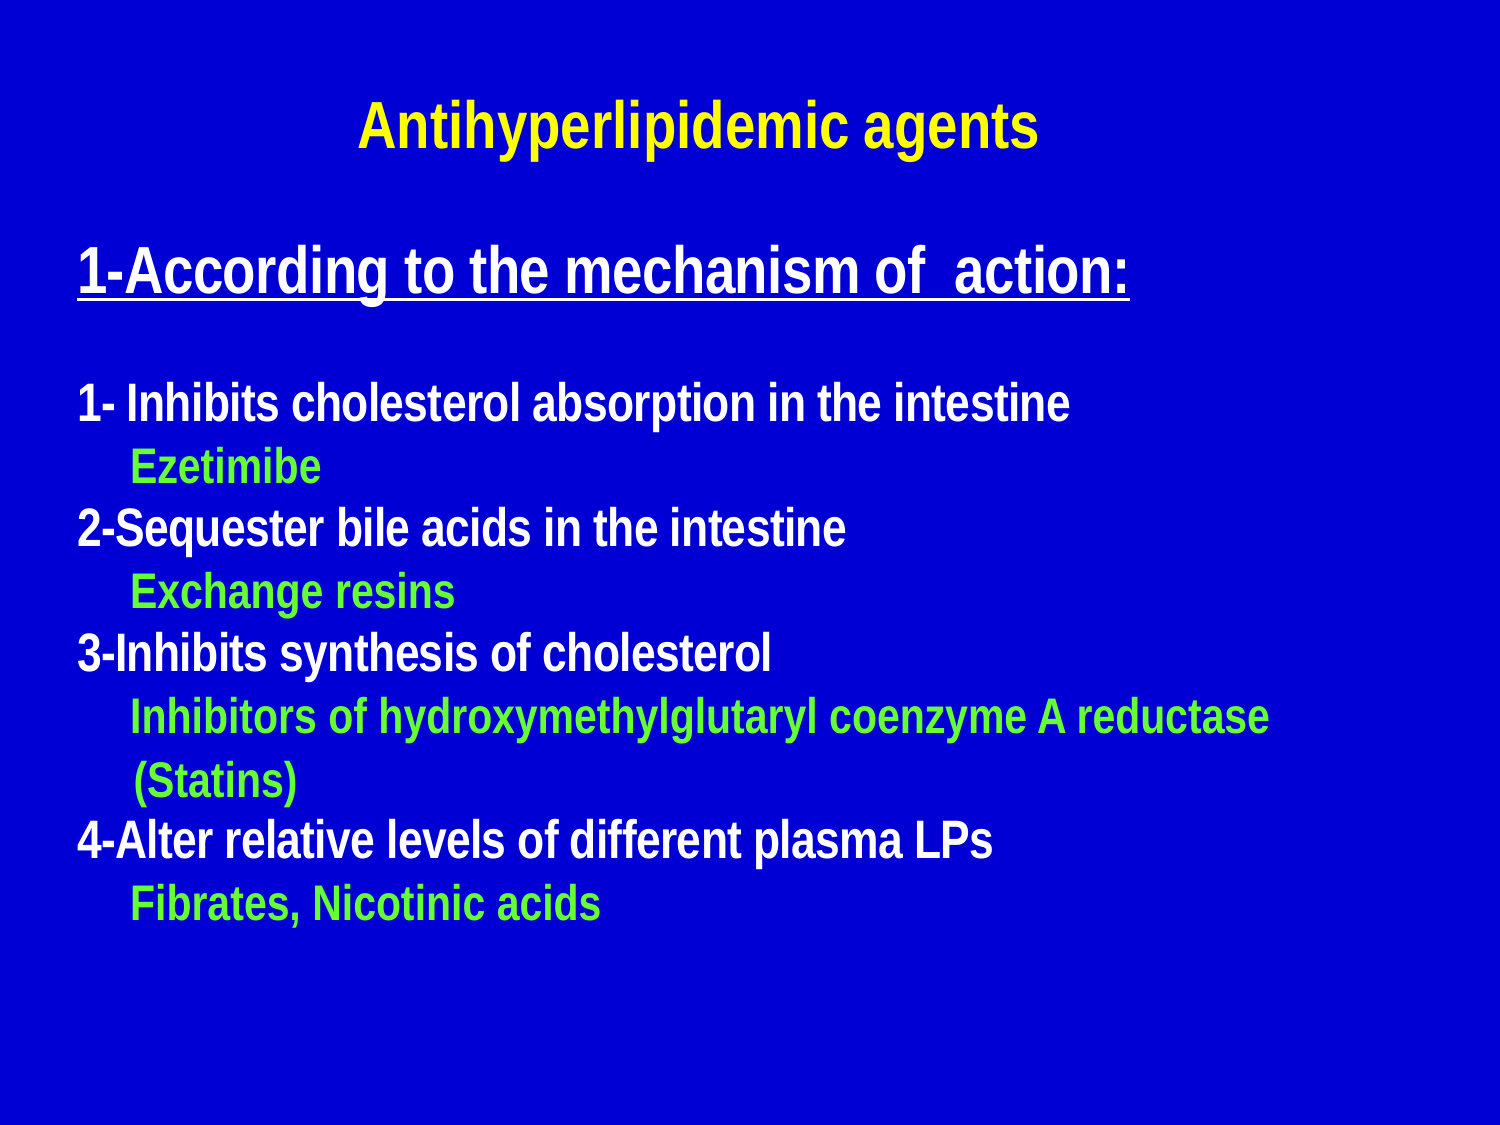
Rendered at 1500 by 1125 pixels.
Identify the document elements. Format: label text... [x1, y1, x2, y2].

text_box Antihyperlipidemic agents [342, 74, 1056, 170]
text_box 1-According to the mechanism of action: 1- Inhibits cholesterol absorption in the intestine Ezetimibe 2-Sequester bile acids in the intestine Exchange resins 3-Inhibits synthesis of cholesterol Inhibitors of hydroxymethylglutaryl coenzyme A reductase (Statins) 4-Alter relative levels of different plasma LPs Fibrates, Nicotinic acids [62, 237, 1413, 825]
